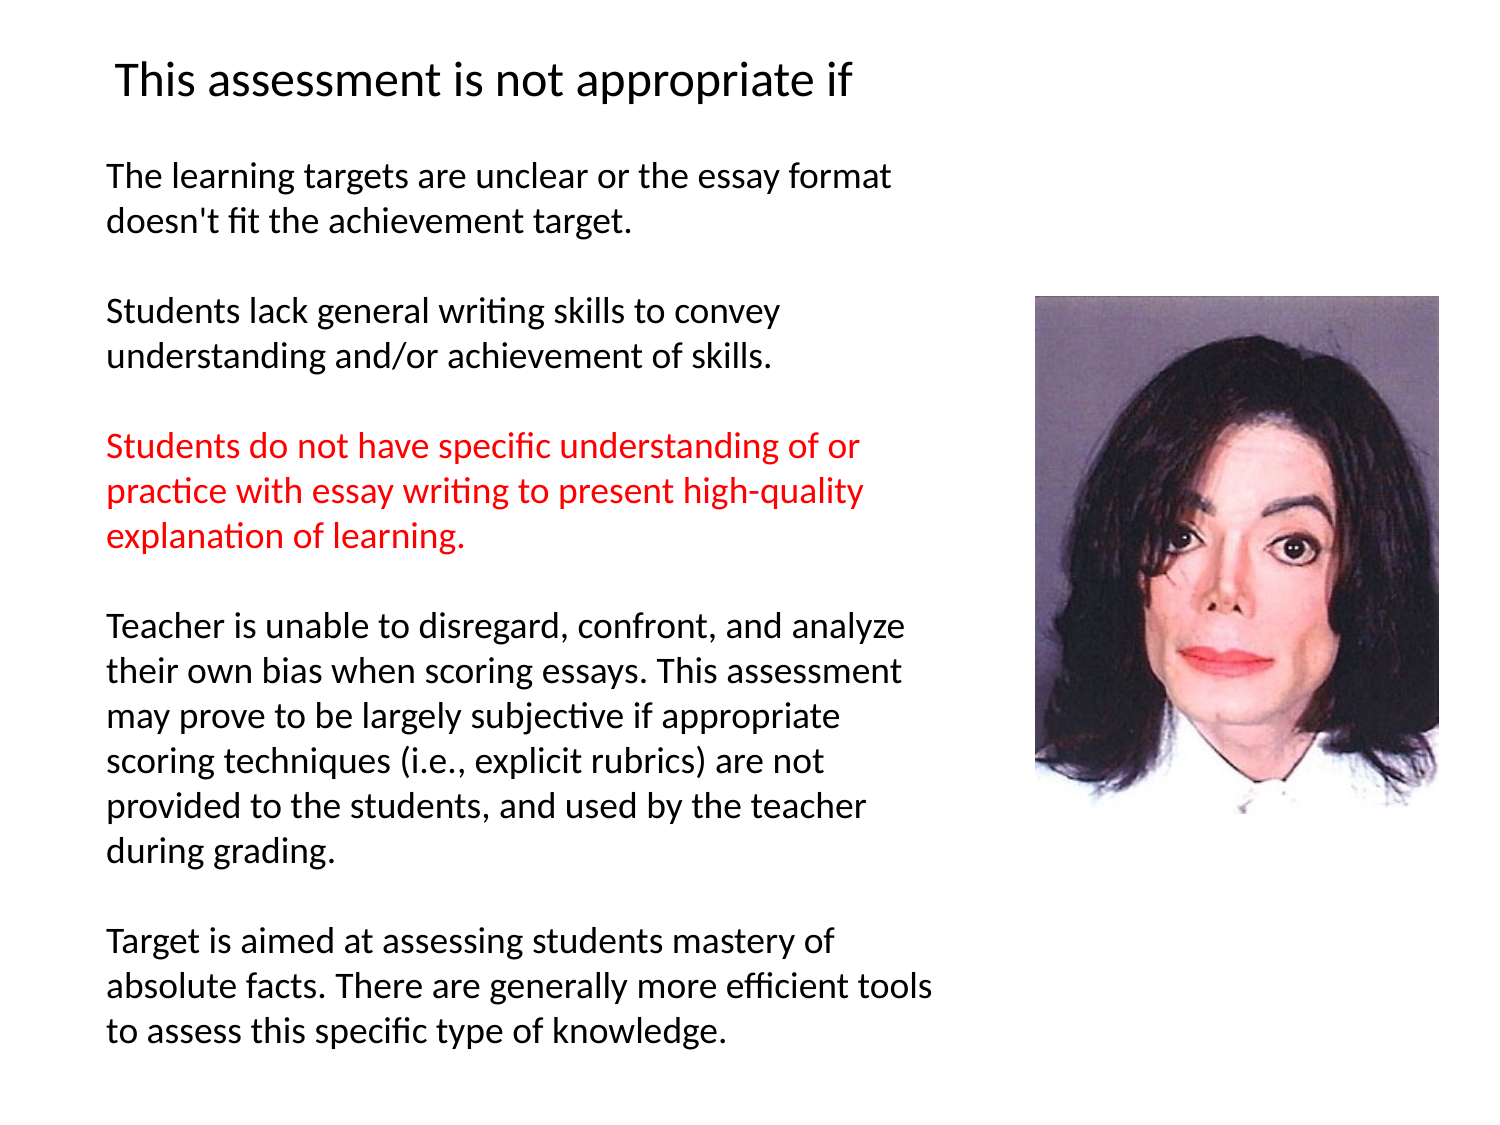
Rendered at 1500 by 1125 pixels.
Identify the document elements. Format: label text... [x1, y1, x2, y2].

text_box This assessment is not appropriate if The learning targets are unclear or the essay format doesn't fit the achievement target. Students lack general writing skills to convey understanding and/or achievement of skills. Students do not have specific understanding of or practice with essay writing to present high-quality explanation of learning. Teacher is unable to disregard, confront, and analyze their own bias when scoring essays. This assessment may prove to be largely subjective if appropriate scoring techniques (i.e., explicit rubrics) are not provided to the students, and used by the teacher during grading. Target is aimed at assessing students mastery of absolute facts. There are generally more efficient tools to assess this specific type of knowledge. [91, 38, 949, 1059]
picture [1035, 295, 1440, 814]
